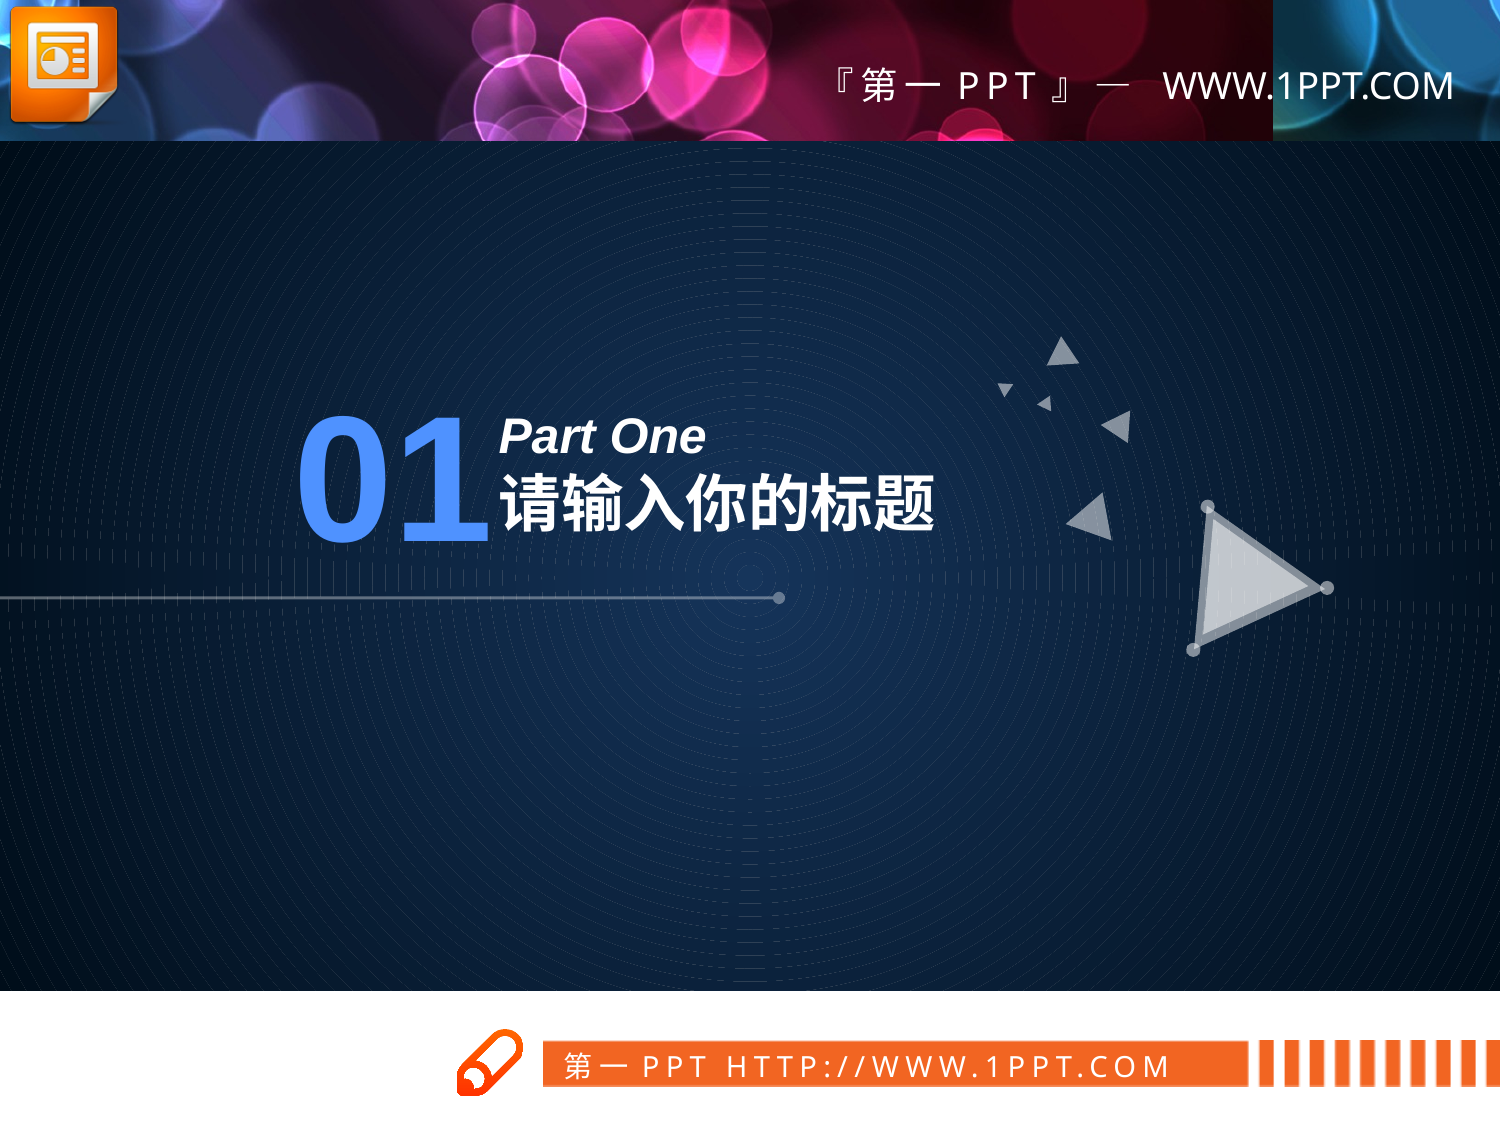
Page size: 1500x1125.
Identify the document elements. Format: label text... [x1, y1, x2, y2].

text_box 01 [293, 362, 494, 578]
text_box 请输入你的标题 [487, 458, 964, 545]
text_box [969, 374, 1352, 640]
picture [543, 1040, 1500, 1087]
picture [0, 0, 1500, 141]
text_box Part One [487, 397, 725, 469]
